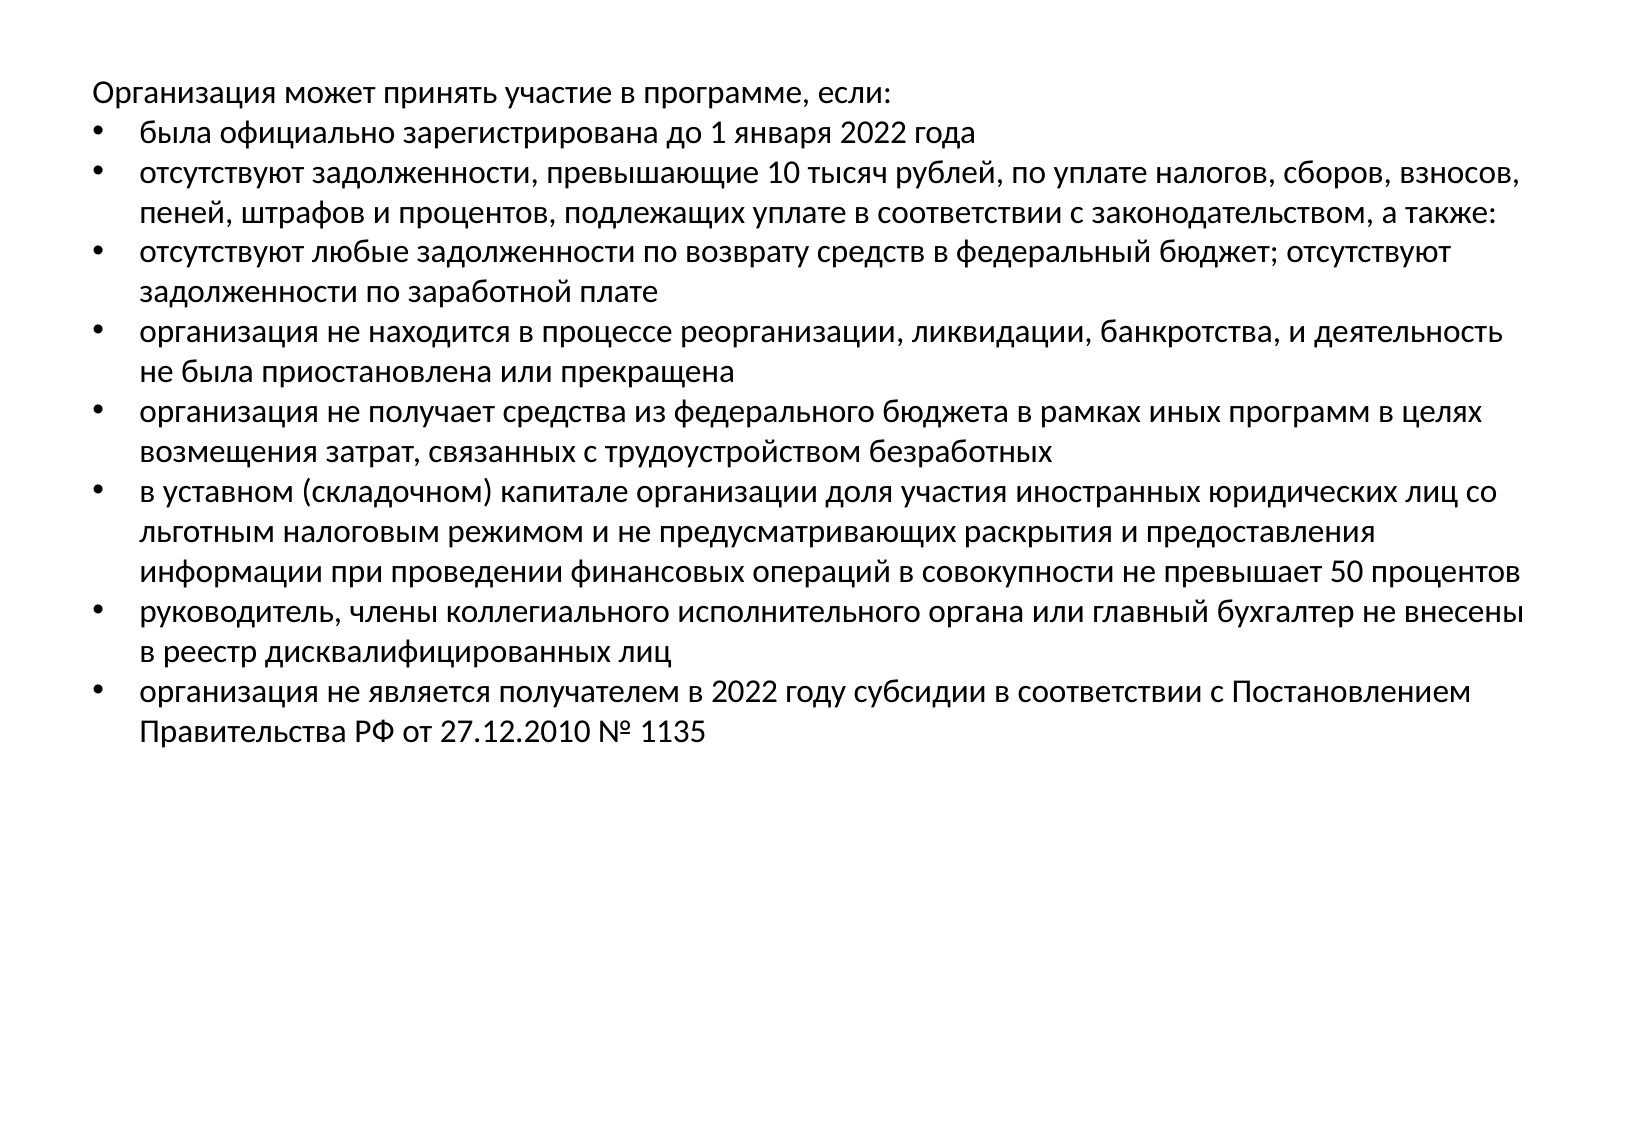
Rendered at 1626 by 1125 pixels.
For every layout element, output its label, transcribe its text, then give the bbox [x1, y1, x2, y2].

list Организация может принять участие в программе, если: была официально зарегистрирована до 1 января 2022 года отсутствуют задолженности, превышающие 10 тысяч рублей, по уплате налогов, сборов, взносов, пеней, штрафов и процентов, подлежащих уплате в соответствии с законодательством, а также: отсутствуют любые задолженности по возврату средств в федеральный бюджет; отсутствуют задолженности по заработной плате организация не находится в процессе реорганизации, ликвидации, банкротства, и деятельность не была приостановлена или прекращена организация не получает средства из федерального бюджета в рамках иных программ в целях возмещения затрат, связанных с трудоустройством безработных в уставном (складочном) капитале организации доля участия иностранных юридических лиц со льготным налоговым режимом и не предусматривающих раскрытия и предоставления информации при проведении финансовых операций в совокупности не превышает 50 процентов руководитель, члены коллегиального исполнительного органа или главный бухгалтер не внесены в реестр дисквалифицированных лиц организация не является получателем в 2022 году субсидии в соответствии с Постановлением Правительства РФ от 27.12.2010 № 1135 [76, 62, 1556, 994]
